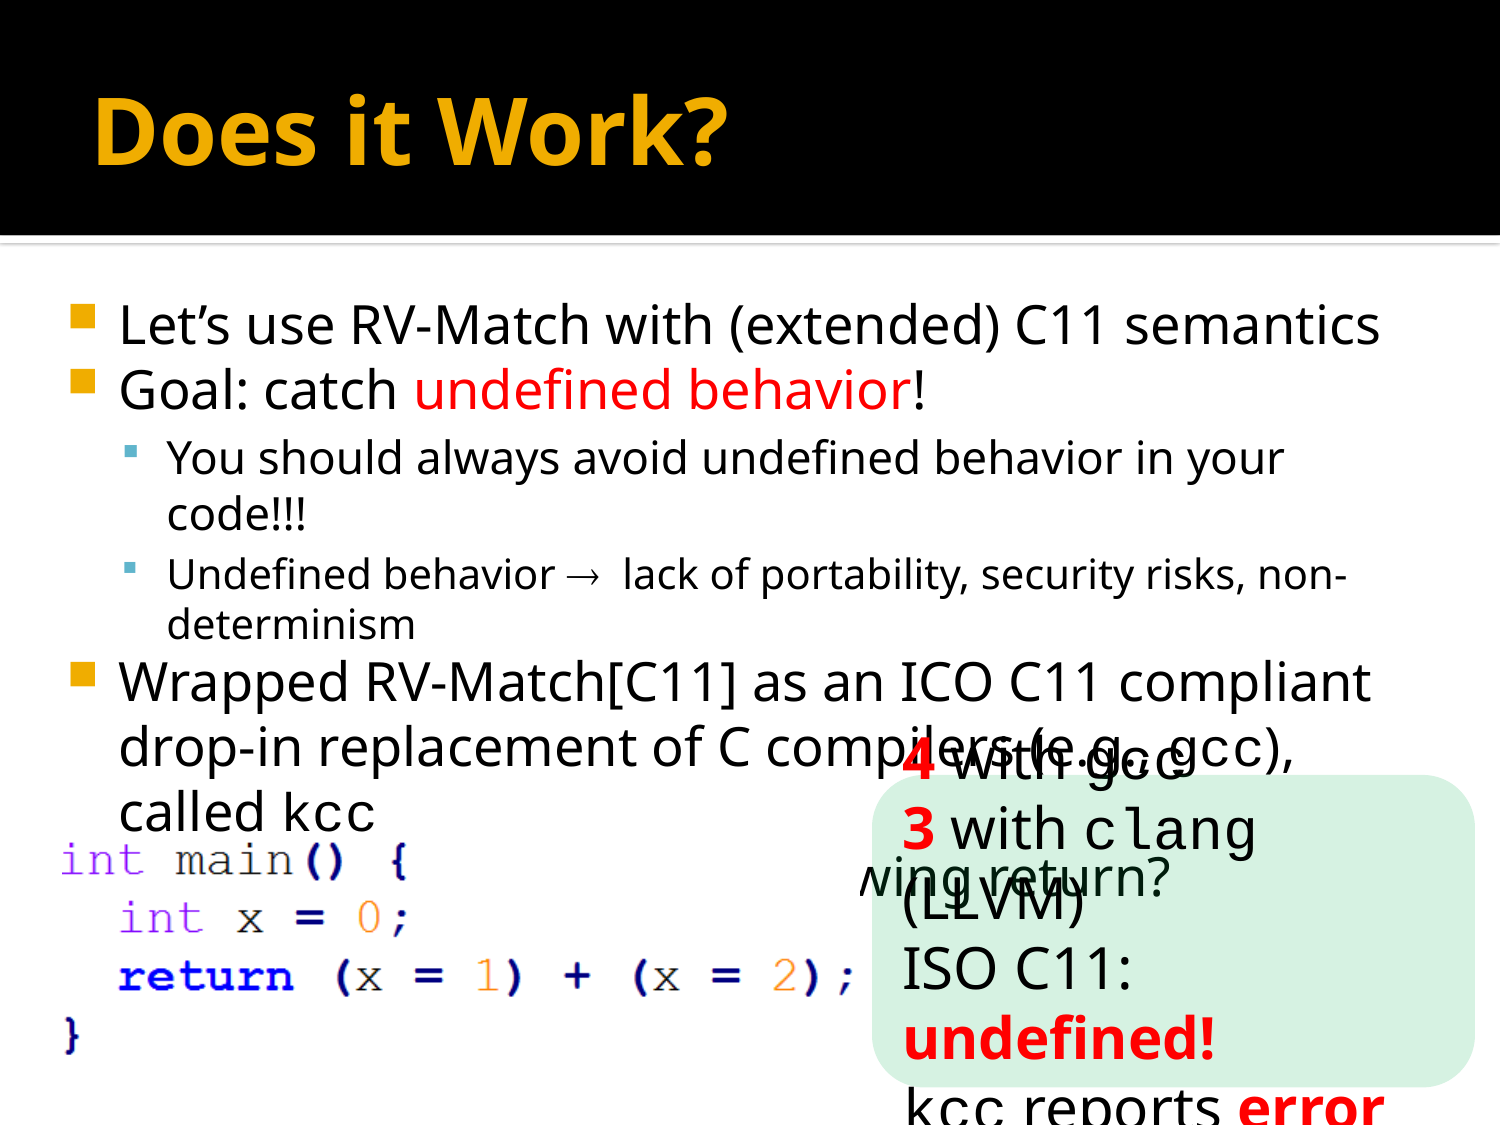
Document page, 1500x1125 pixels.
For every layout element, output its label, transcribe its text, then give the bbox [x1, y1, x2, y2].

list Let’s use RV-Match with (extended) C11 semantics Goal: catch undefined behavior! You should always avoid undefined behavior in your code!!! Undefined behavior  lack of portability, security risks, non-determinism Wrapped RV-Match[C11] as an ICO C11 compliant drop-in replacement of C compilers (e.g., gcc), called kcc Example: what does the following return? [37, 275, 1450, 763]
text_box 4 with gcc 3 with clang (LLVM) ISO C11: undefined! kcc reports error [868, 770, 1479, 1092]
picture [62, 832, 860, 1077]
title Does it Work? [75, 25, 1425, 231]
